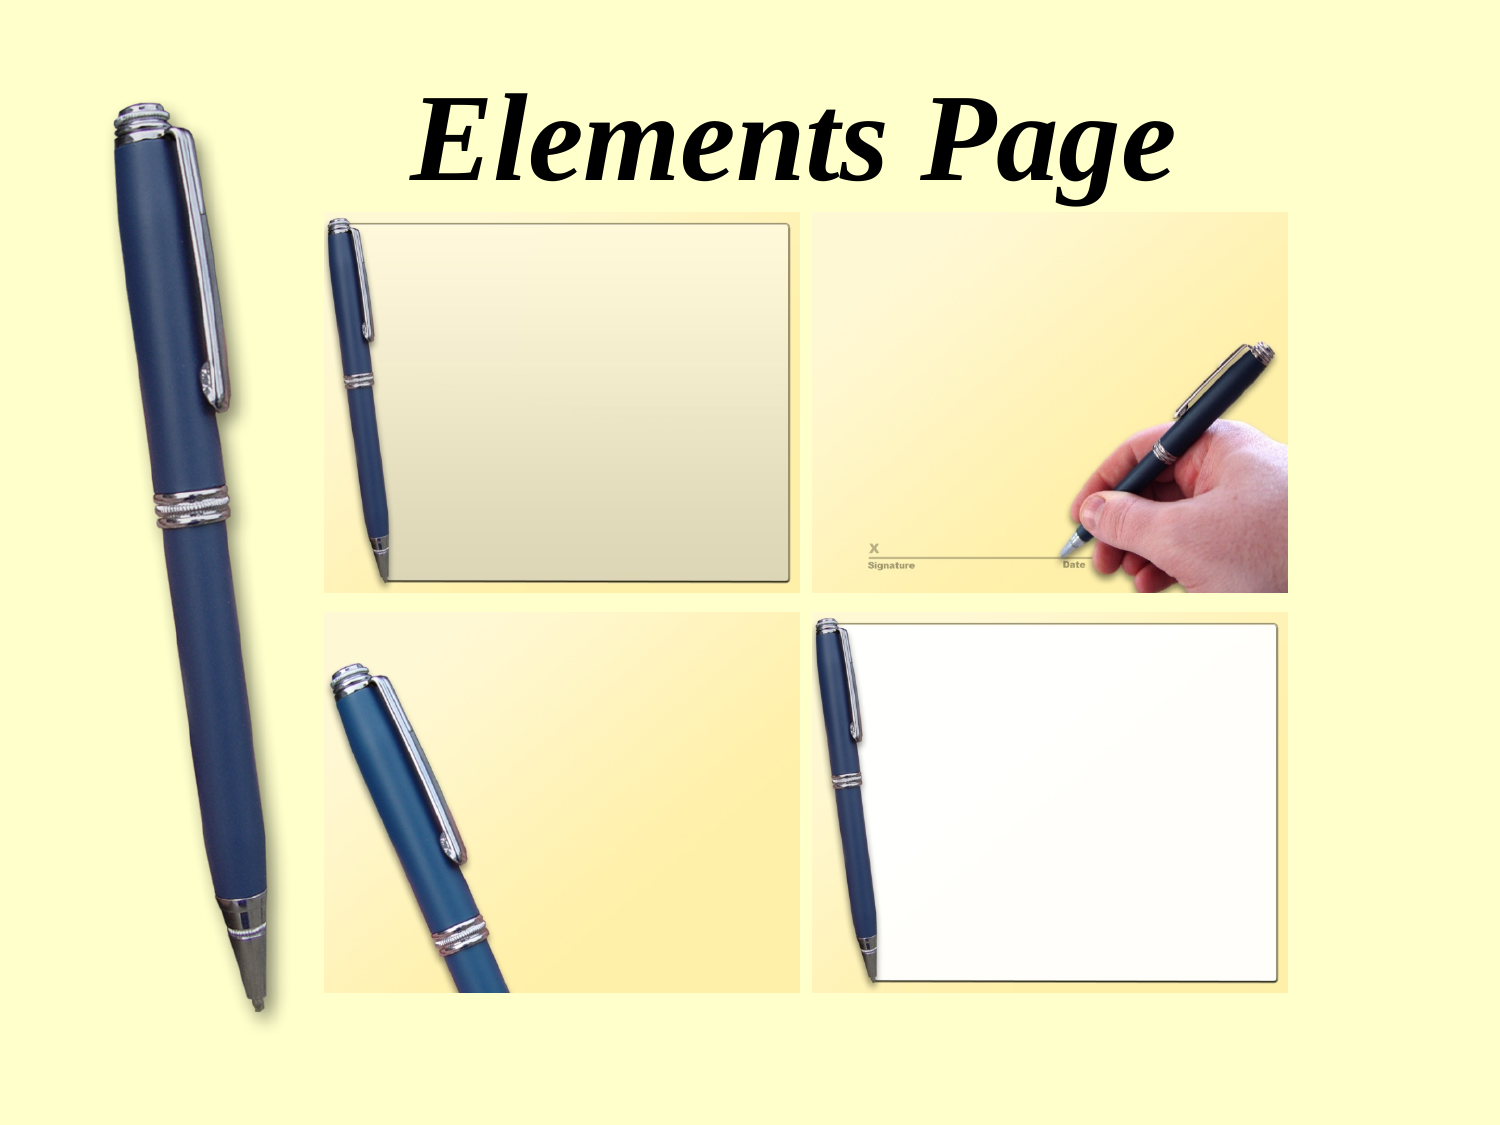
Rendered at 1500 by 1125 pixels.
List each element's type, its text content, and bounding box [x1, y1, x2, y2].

picture [812, 212, 1288, 593]
picture [812, 612, 1288, 993]
picture [74, 62, 801, 1063]
text_box Elements Page [287, 24, 1300, 213]
